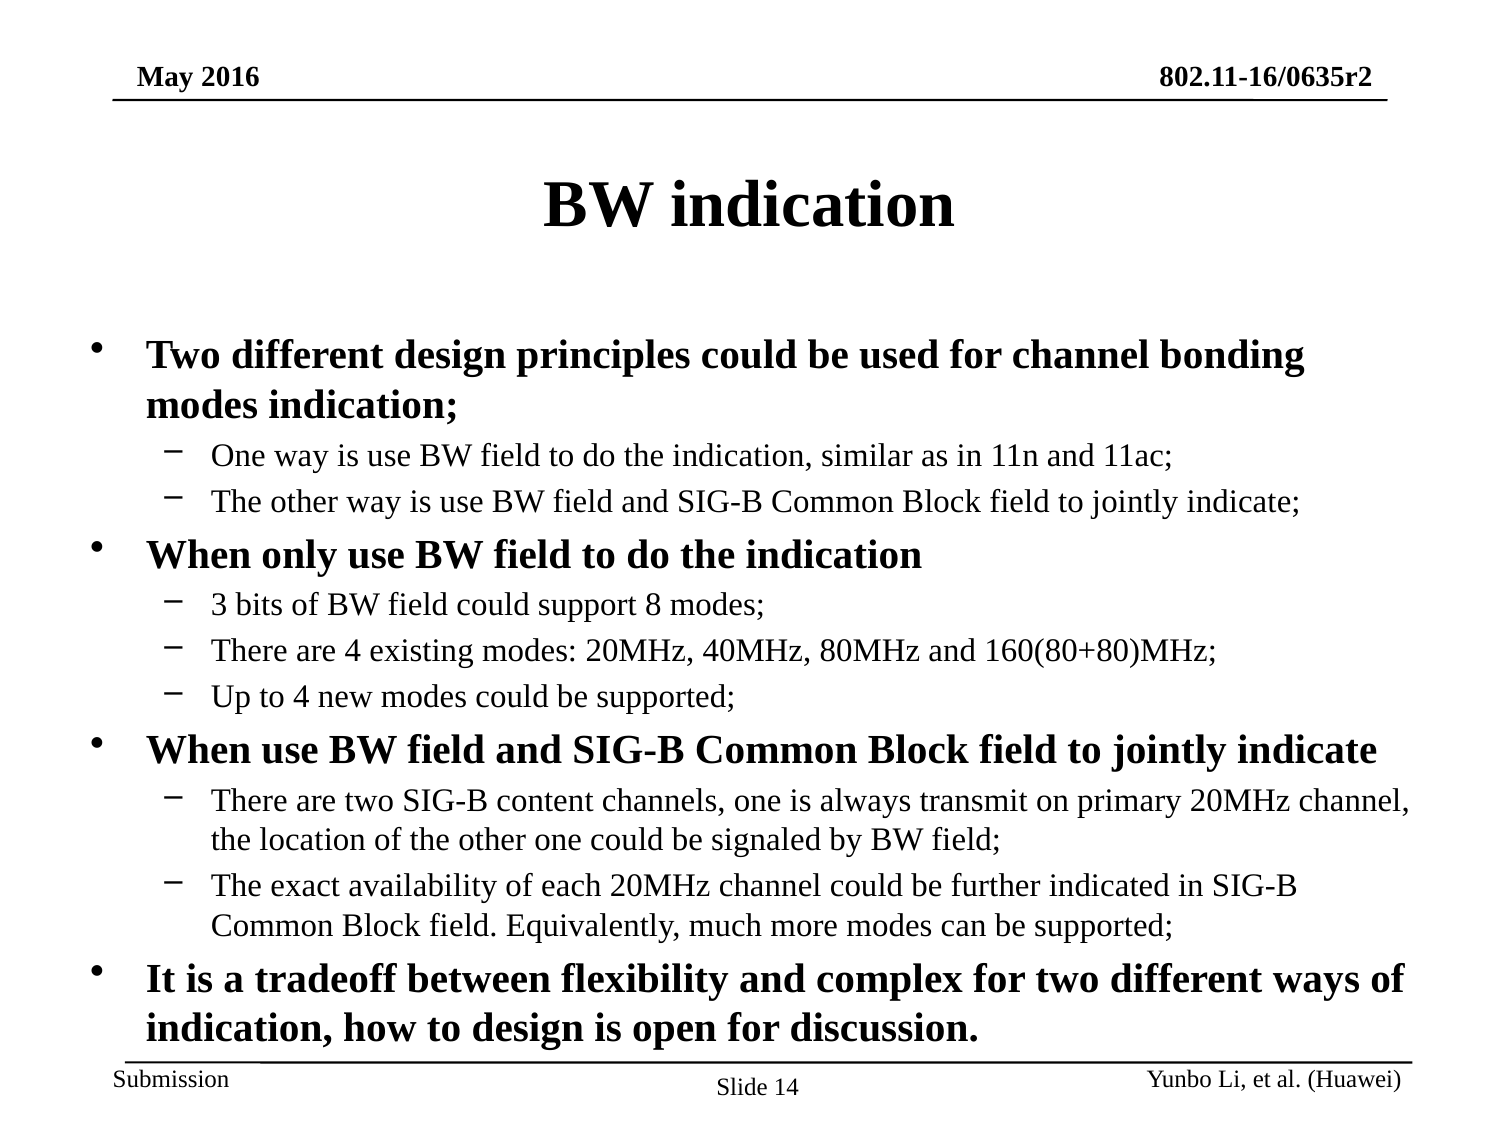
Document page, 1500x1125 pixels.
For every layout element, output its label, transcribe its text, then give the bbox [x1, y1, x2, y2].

title BW indication [112, 112, 1388, 288]
list Two different design principles could be used for channel bonding modes indication; One way is use BW field to do the indication, similar as in 11n and 11ac; The other way is use BW field and SIG-B Common Block field to jointly indicate; When only use BW field to do the indication 3 bits of BW field could support 8 modes; There are 4 existing modes: 20MHz, 40MHz, 80MHz and 160(80+80)MHz; Up to 4 new modes could be supported; When use BW field and SIG-B Common Block field to jointly indicate There are two SIG-B content channels, one is always transmit on primary 20MHz channel, the location of the other one could be signaled by BW field; The exact availability of each 20MHz channel could be further indicated in SIG-B Common Block field. Equivalently, much more modes can be supported; It is a tradeoff between flexibility and complex for two different ways of indication, how to design is open for discussion. [74, 319, 1438, 1063]
footer Yunbo Li, et al. (Huawei) [949, 1061, 1402, 1093]
slide_number Slide 14 [713, 1069, 802, 1101]
